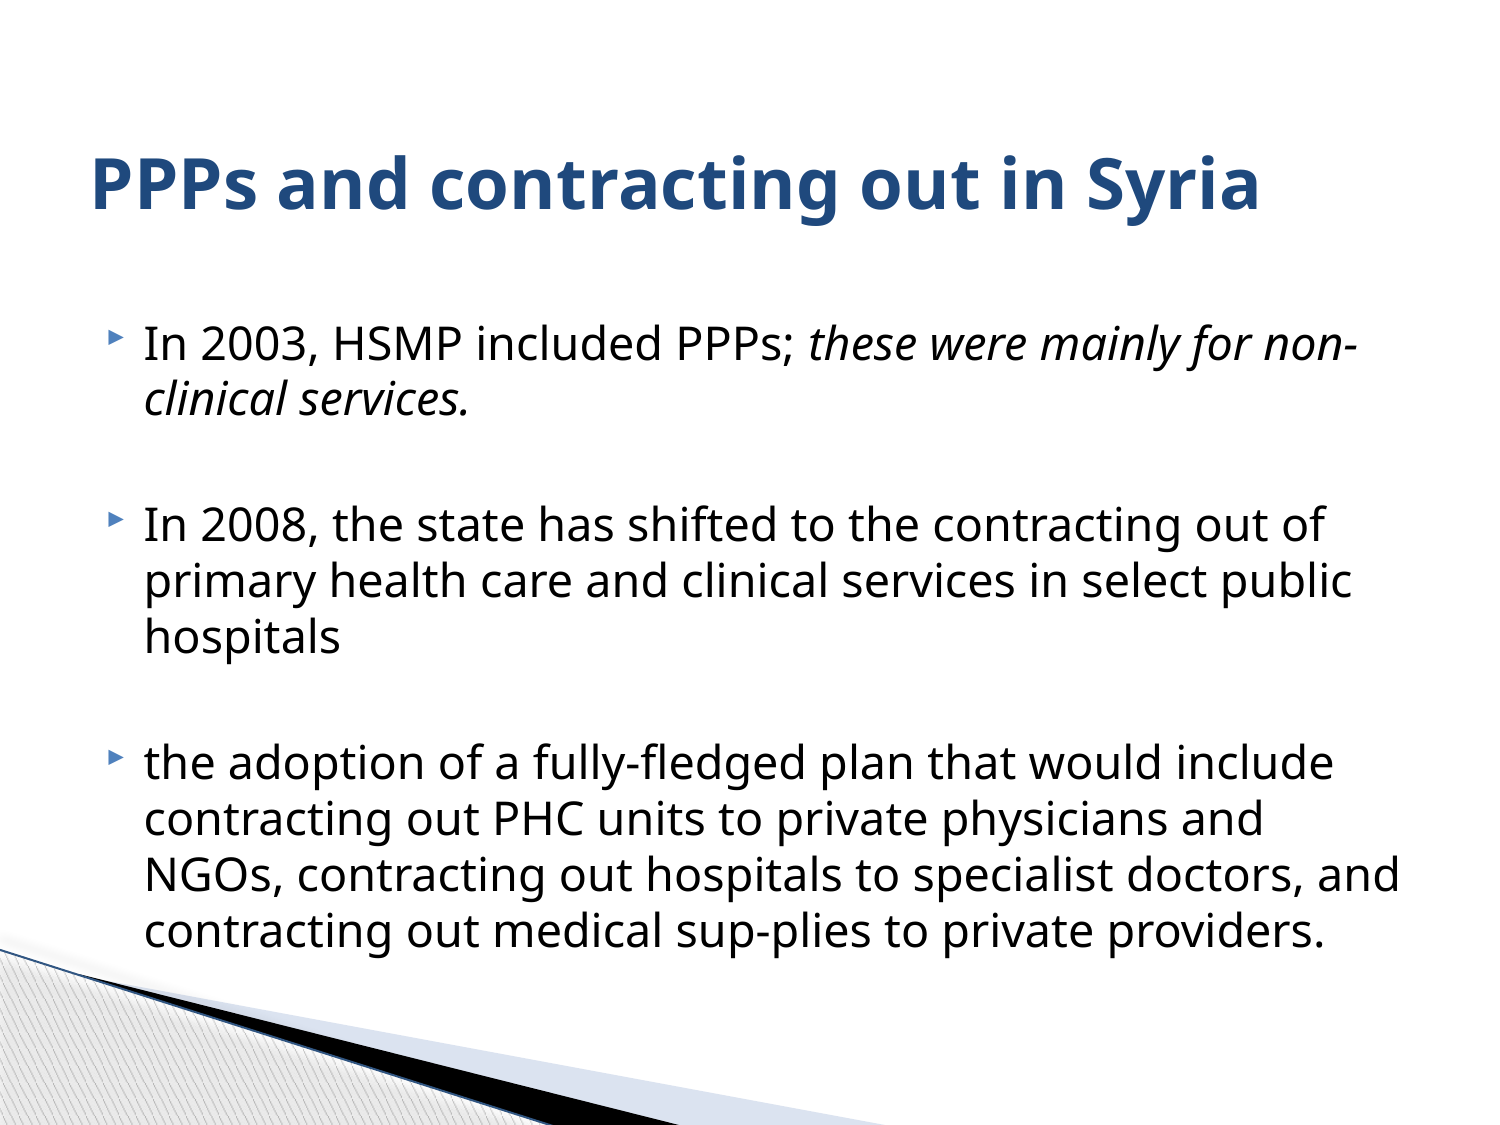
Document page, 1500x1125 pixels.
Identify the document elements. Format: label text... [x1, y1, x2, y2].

list In 2003, HSMP included PPPs; these were mainly for non-clinical services. In 2008, the state has shifted to the contracting out of primary health care and clinical services in select public hospitals the adoption of a fully-fledged plan that would include contracting out PHC units to private physicians and NGOs, contracting out hospitals to specialist doctors, and contracting out medical sup-plies to private providers. [75, 243, 1425, 986]
title PPPs and contracting out in Syria [75, 45, 1425, 233]
